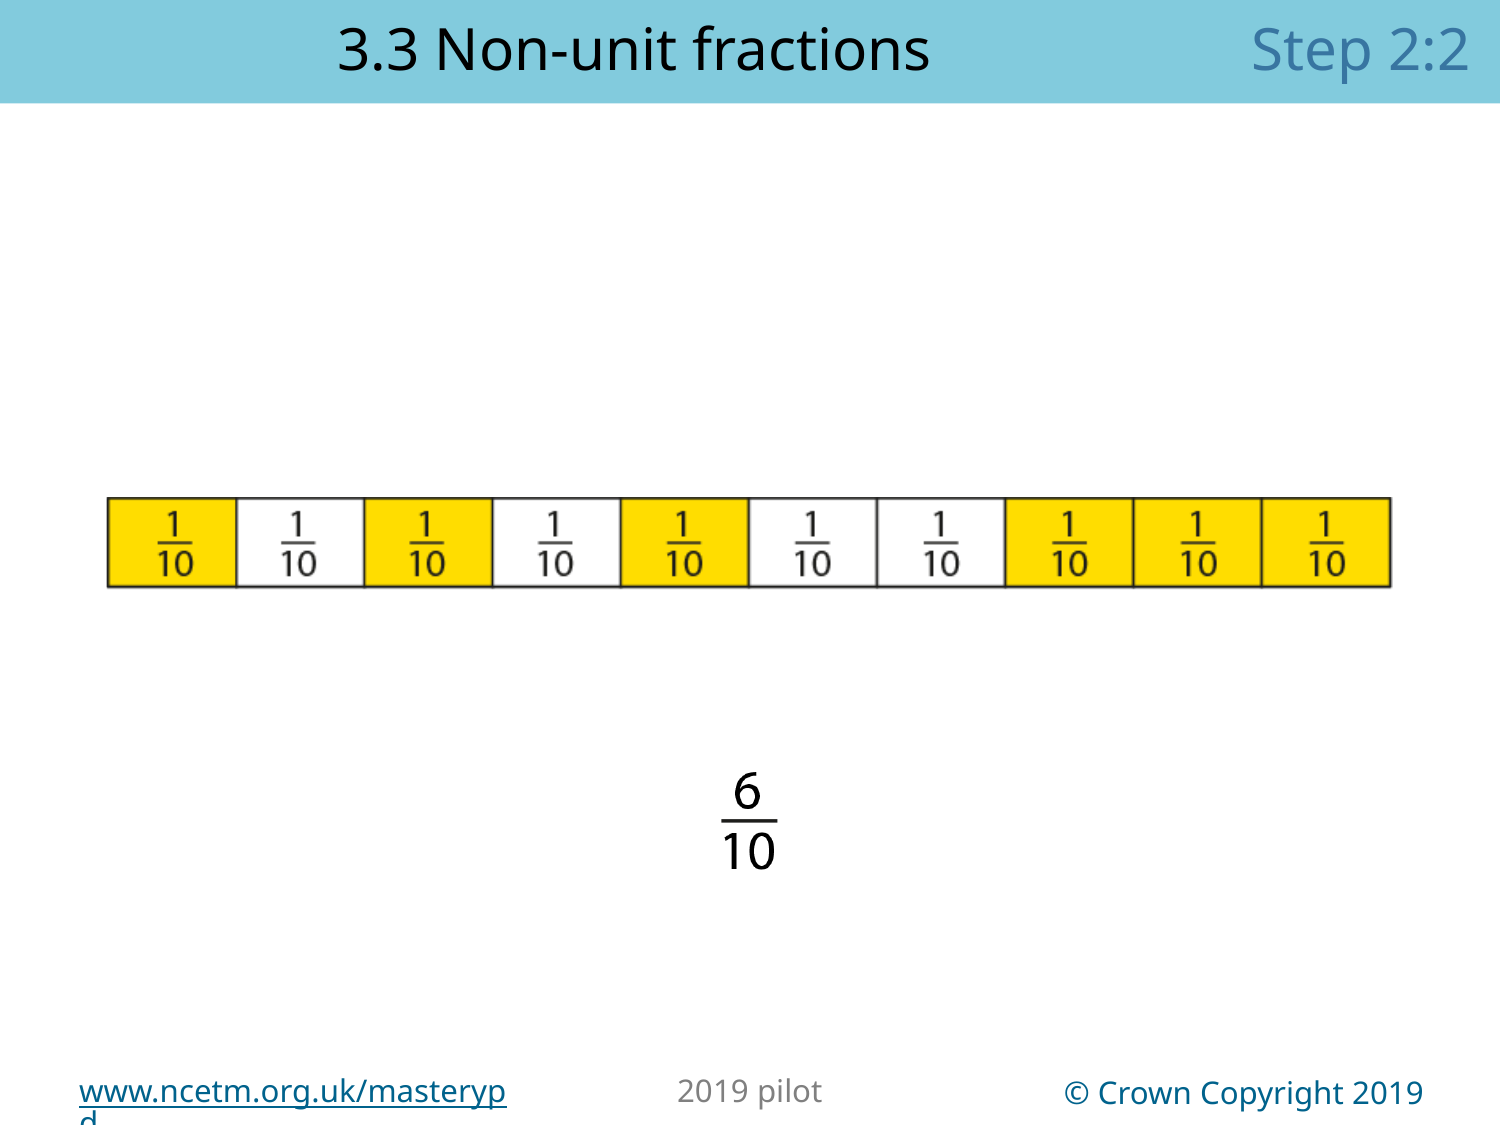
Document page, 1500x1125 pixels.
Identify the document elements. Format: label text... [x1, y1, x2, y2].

picture [101, 497, 1399, 621]
picture [714, 761, 786, 894]
list 3.3 Non-unit fractions Step 2:2 [0, 0, 1500, 104]
